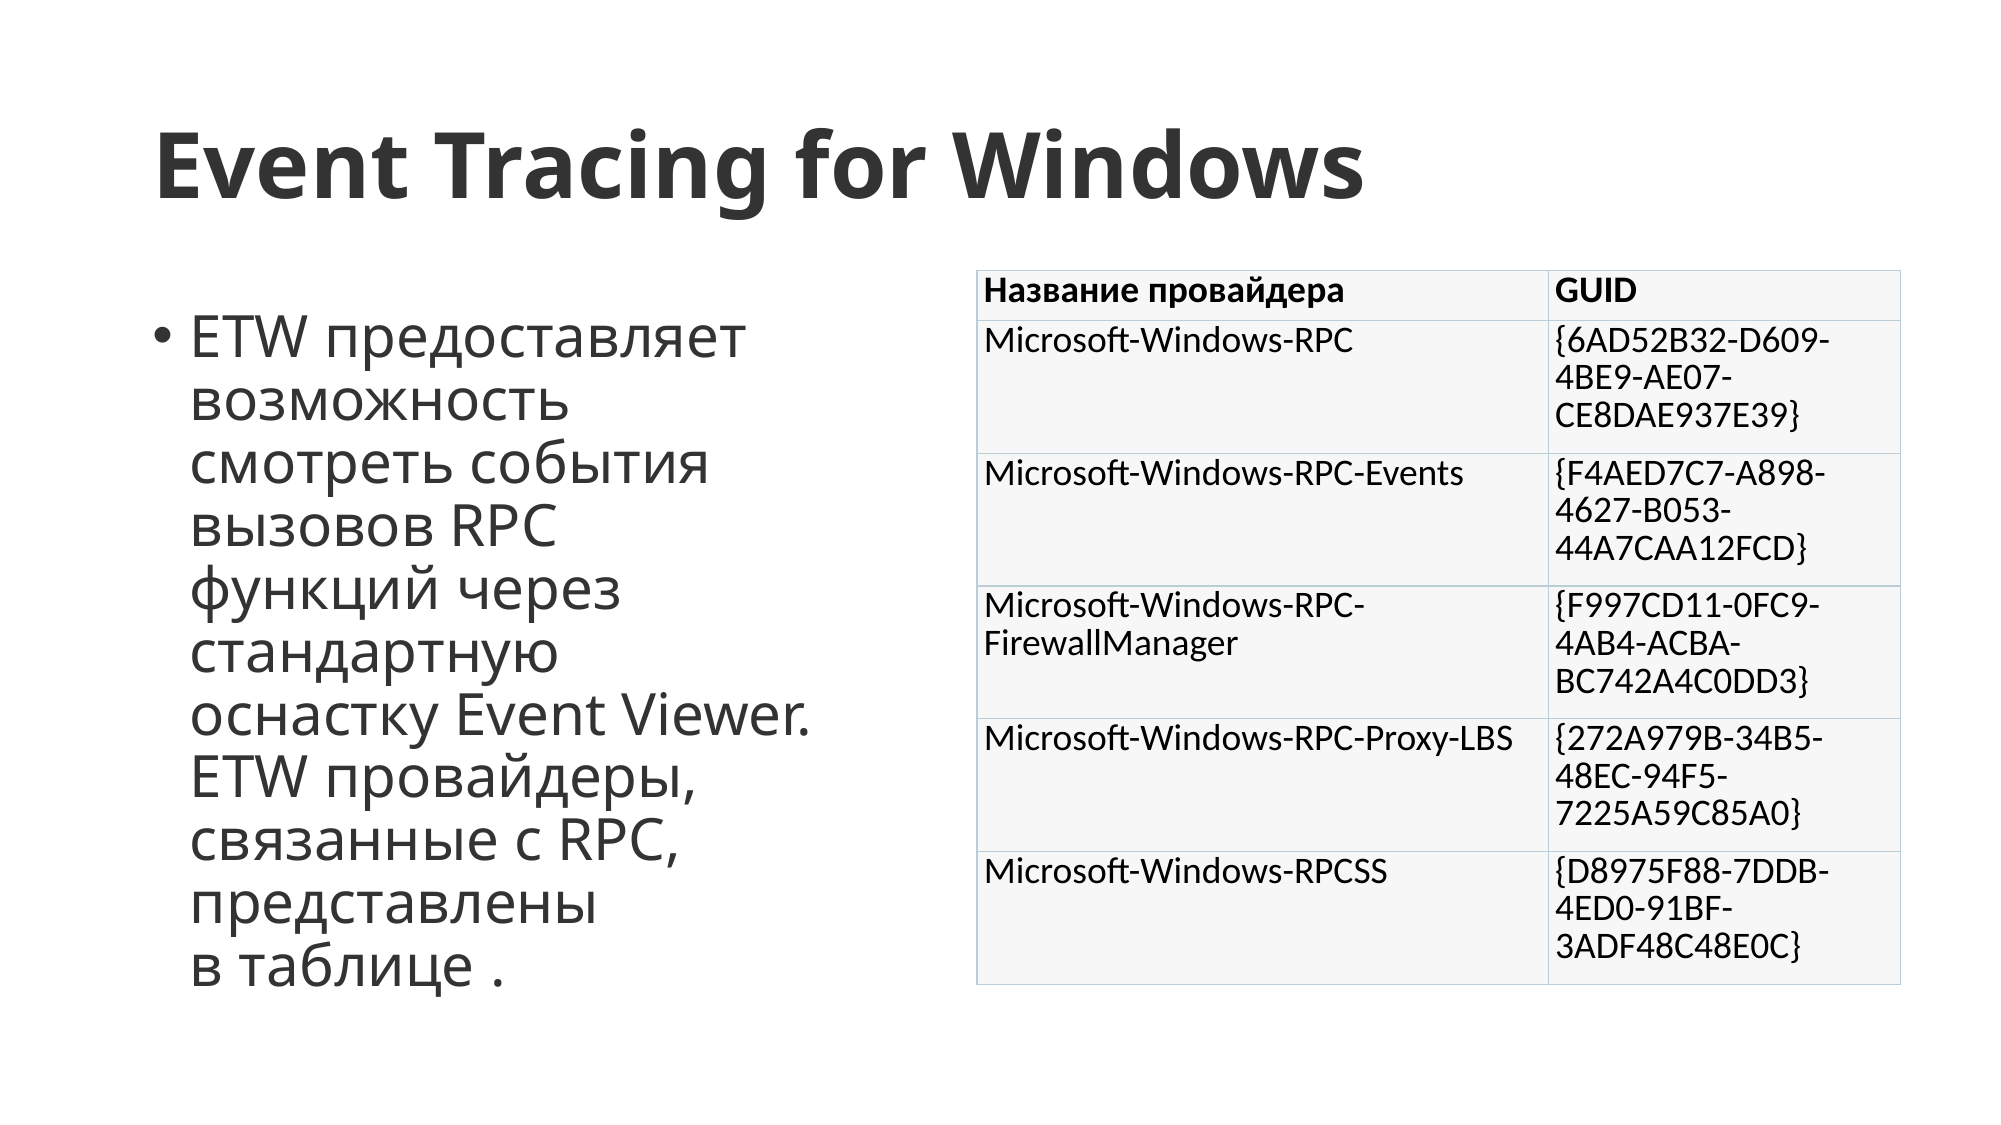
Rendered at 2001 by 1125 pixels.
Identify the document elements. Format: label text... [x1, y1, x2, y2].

table_cell Microsoft-Windows-RPC-FirewallManager [978, 587, 1548, 718]
table_cell Microsoft-Windows-RPC-Events [978, 454, 1548, 585]
table_header GUID [1549, 271, 1900, 320]
table_cell {D8975F88-7DDB-4ED0-91BF-3ADF48C48E0C} [1549, 852, 1900, 984]
list ETW предоставляет возможность смотреть события вызовов RPC функций через стандартную оснастку Event Viewer. ETW провайдеры, связанные с RPC, представлены в таблице . [137, 299, 834, 1014]
table_cell Microsoft-Windows-RPC-Proxy-LBS [978, 719, 1548, 851]
table_header Название провайдера [978, 271, 1548, 320]
table_cell {272A979B-34B5-48EC-94F5-7225A59C85A0} [1549, 719, 1900, 851]
table_cell Microsoft-Windows-RPC [978, 321, 1548, 453]
table_cell {F4AED7C7-A898-4627-B053-44A7CAA12FCD} [1549, 454, 1900, 585]
table_cell {F997CD11-0FC9-4AB4-ACBA-BC742A4C0DD3} [1549, 587, 1900, 718]
title Event Tracing for Windows [137, 59, 1863, 278]
table_cell {6AD52B32-D609-4BE9-AE07-CE8DAE937E39} [1549, 321, 1900, 453]
table_cell Microsoft-Windows-RPCSS [978, 852, 1548, 984]
